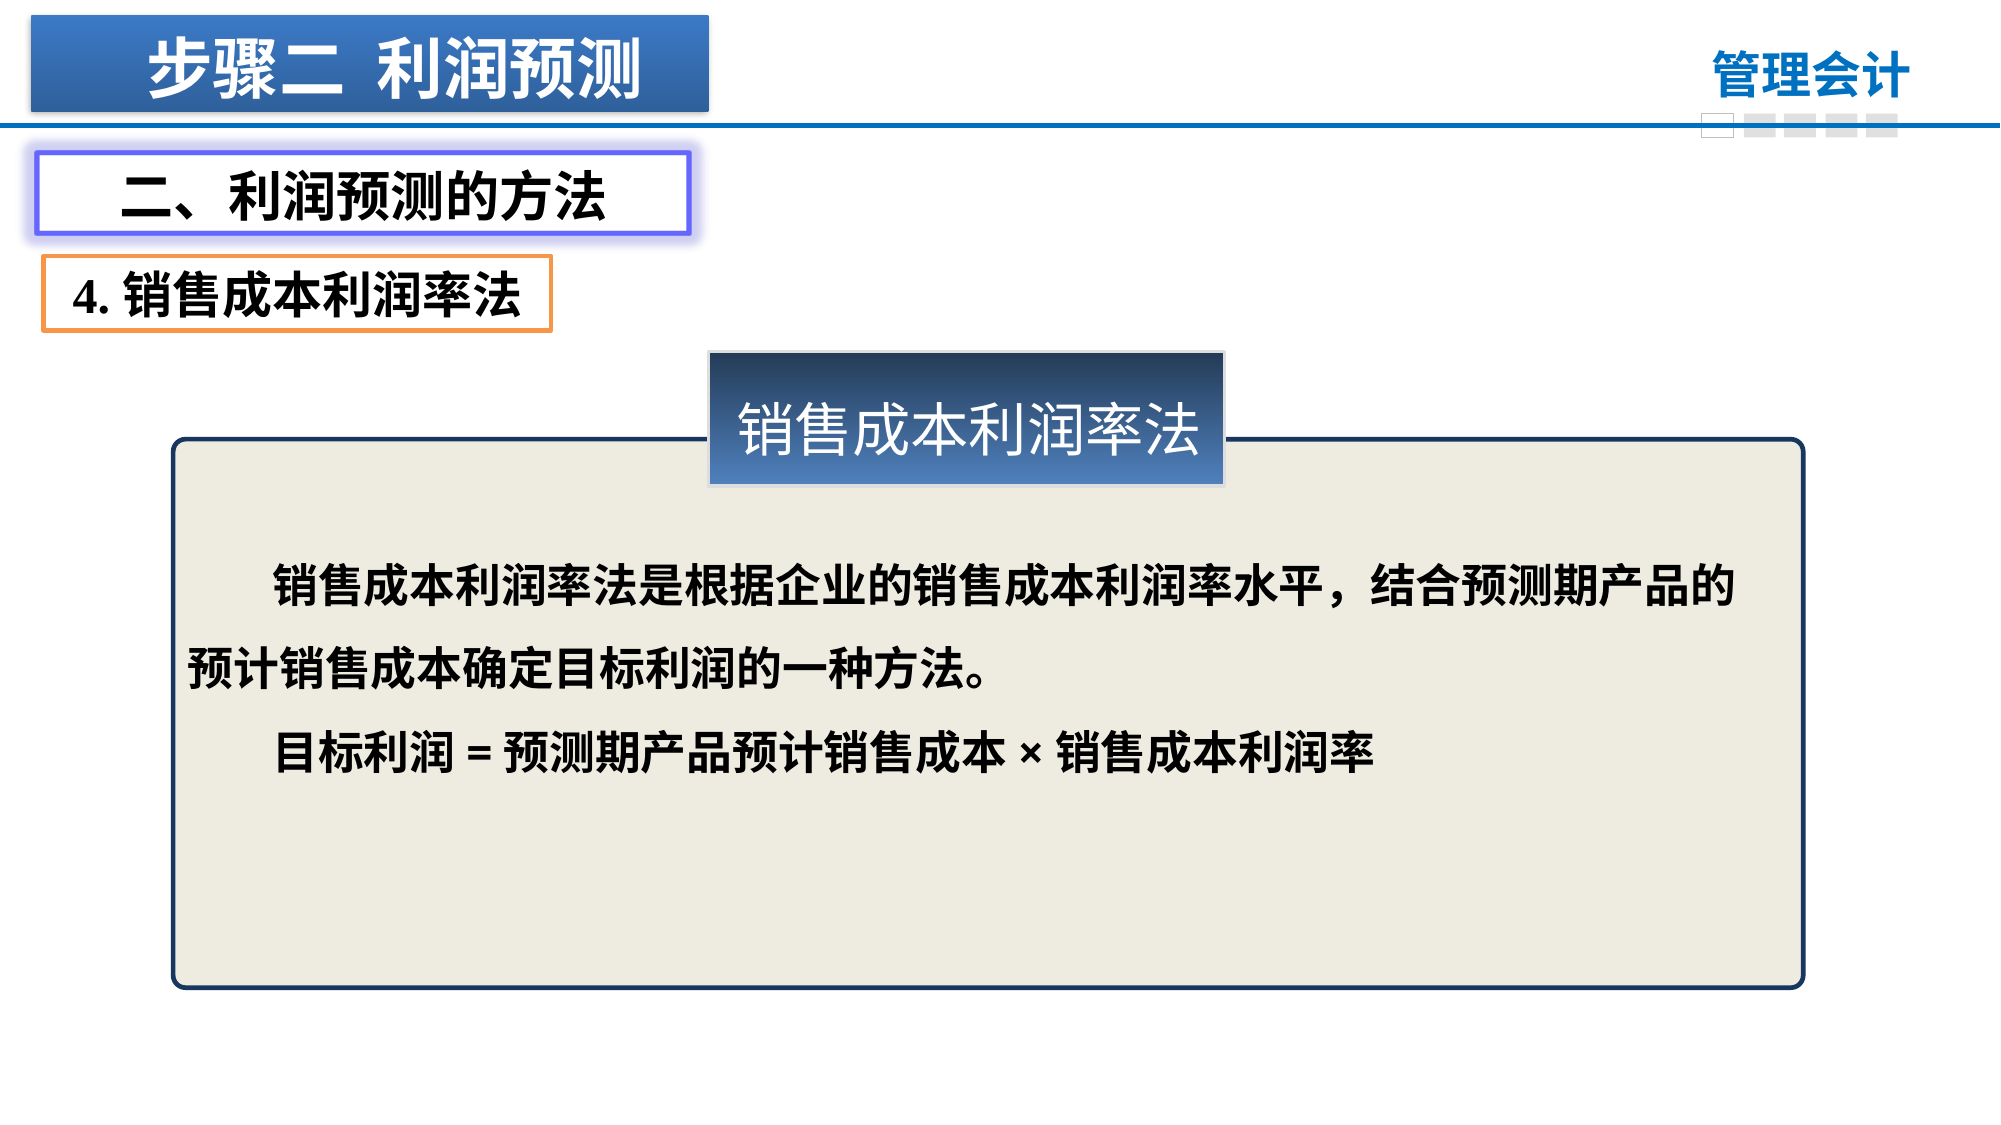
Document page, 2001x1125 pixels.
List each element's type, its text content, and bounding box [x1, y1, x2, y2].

text_box 4.销售成本利润率法 [41, 269, 553, 333]
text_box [172, 351, 1804, 988]
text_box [31, 14, 709, 117]
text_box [7, 125, 719, 261]
